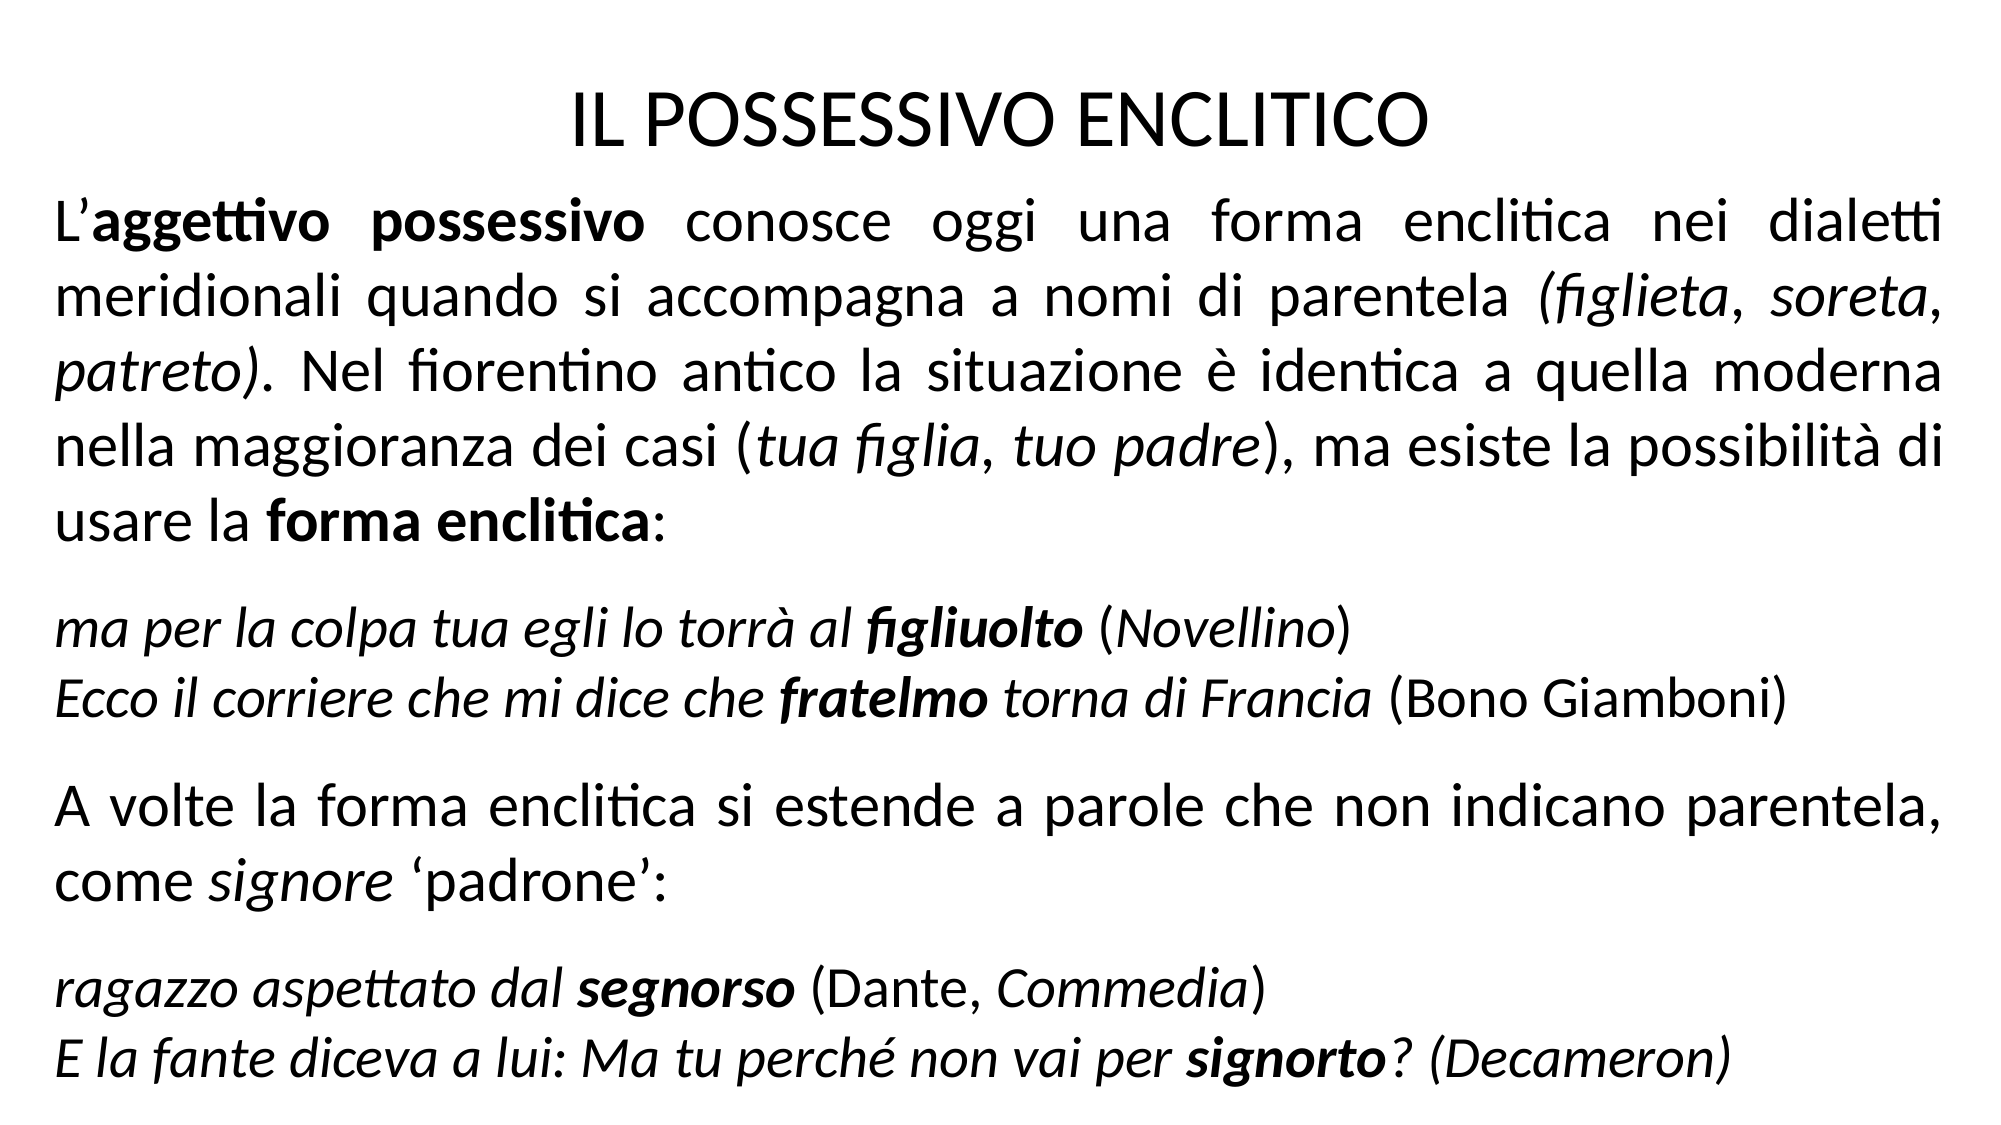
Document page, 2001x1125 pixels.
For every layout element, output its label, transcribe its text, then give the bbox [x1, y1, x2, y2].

text_box IL POSSESSIVO ENCLITICO [53, 55, 1947, 171]
text_box L’aggettivo possessivo conosce oggi una forma enclitica nei dialetti meridionali quando si accompagna a nomi di parentela (figlieta, soreta, patreto). Nel fiorentino antico la situazione è identica a quella moderna nella maggioranza dei casi (tua figlia, tuo padre), ma esiste la possibilità di usare la forma enclitica: ma per la colpa tua egli lo torrà al figliuolto (Novellino) Ecco il corriere che mi dice che fratelmo torna di Francia (Bono Giamboni) A volte la forma enclitica si estende a parole che non indicano parentela, come signore ‘padrone’: ragazzo aspettato dal segnorso (Dante, Commedia) E la fante diceva a lui: Ma tu perché non vai per signorto? (Decameron) [39, 172, 1961, 1097]
